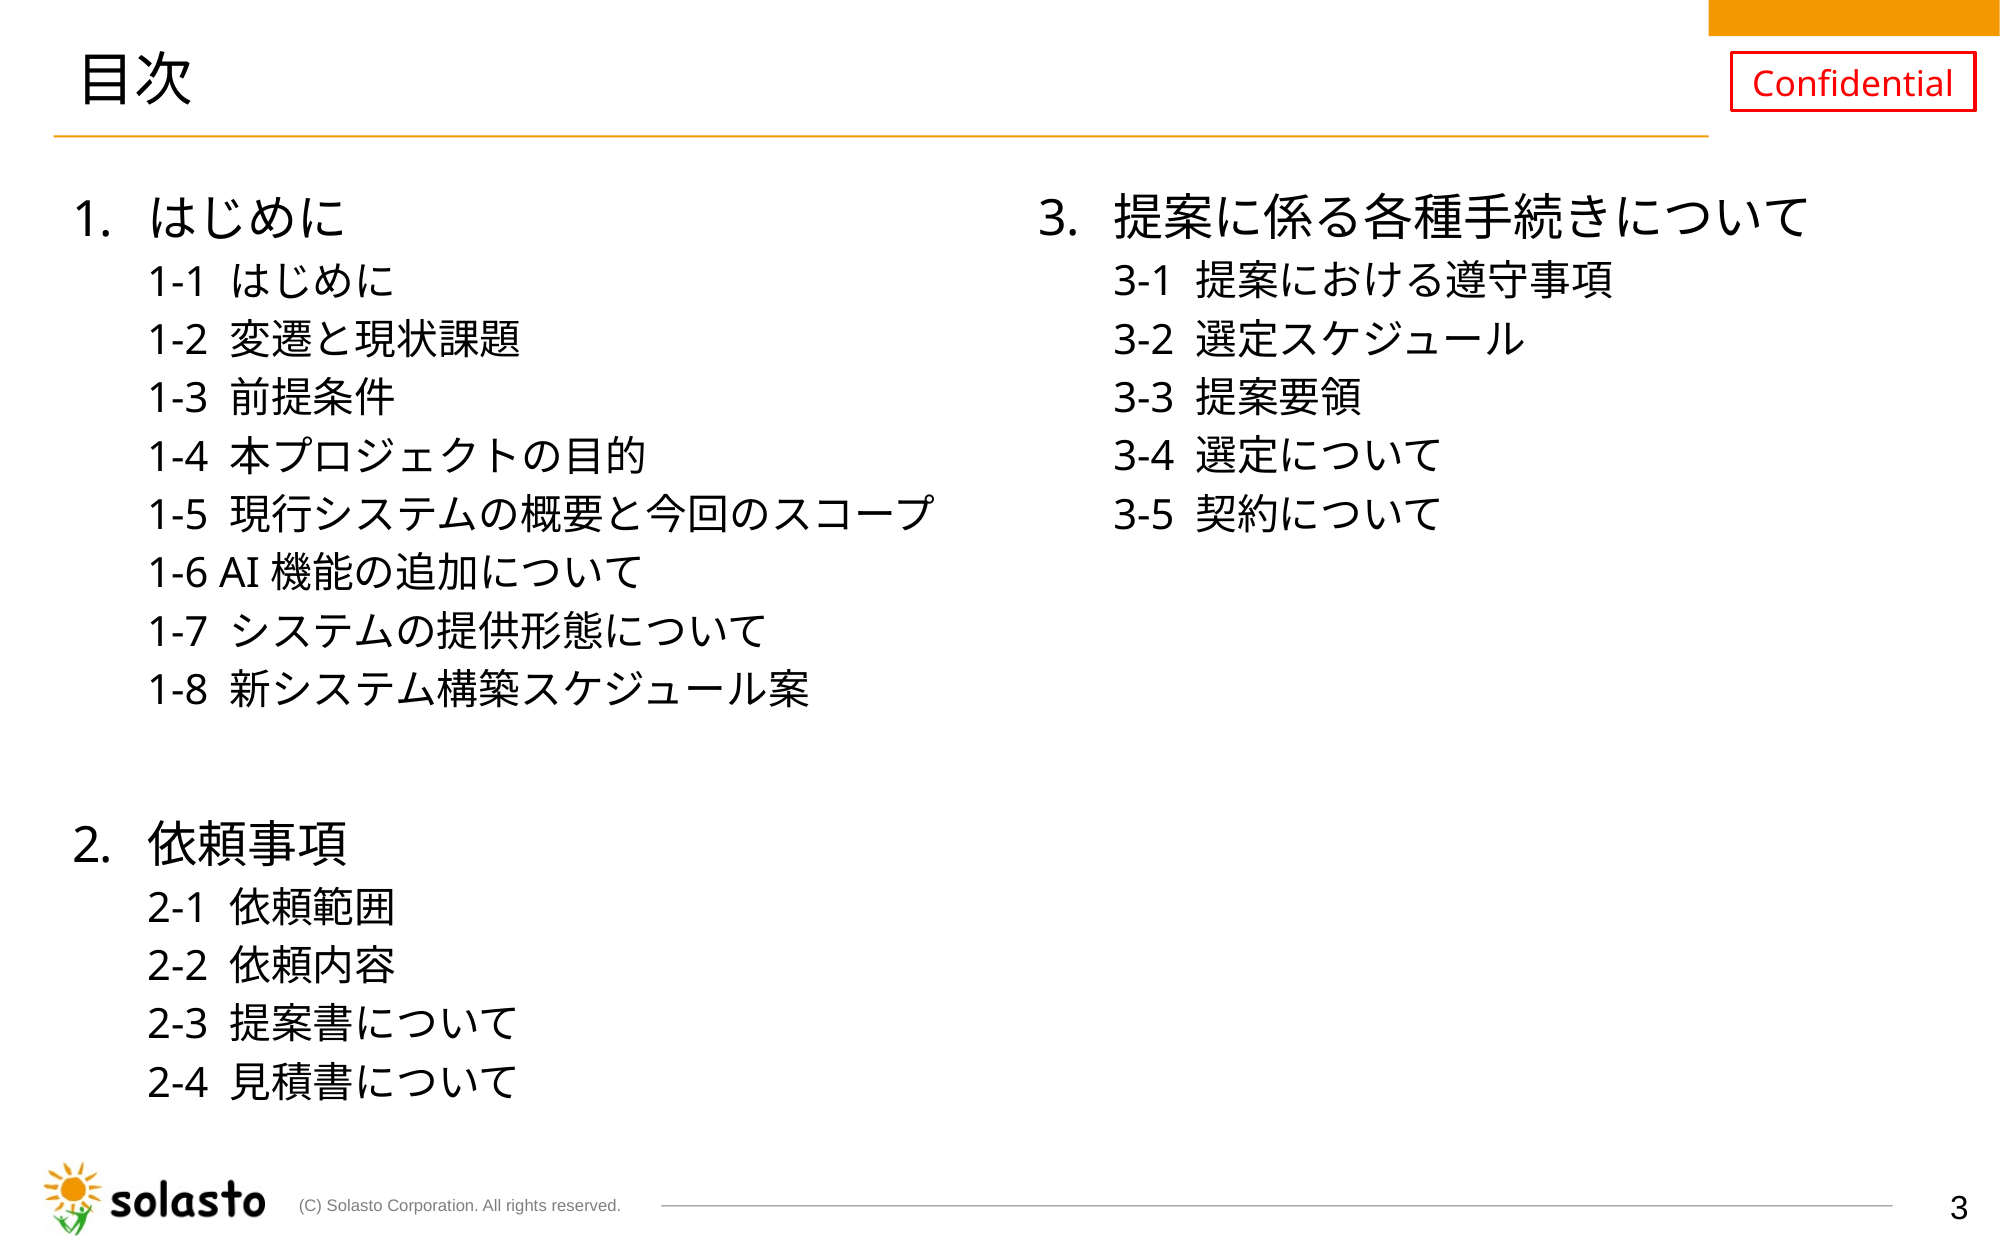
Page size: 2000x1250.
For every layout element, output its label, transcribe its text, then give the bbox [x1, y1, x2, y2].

title 目次 [61, 34, 1709, 121]
picture [43, 1161, 265, 1238]
list はじめに 1-1 はじめに 1-2 変遷と現状課題 1-3 前提条件 1-4 本プロジェクトの目的 1-5 現行システムの概要と今回のスコープ 1-6 AI機能の追加について 1-7 システムの提供形態について 1-8 新システム構築スケジュール案 依頼事項 2-1 依頼範囲 2-2 依頼内容 2-3 提案書について 2-4 見積書について [57, 178, 965, 1114]
text_box 提案に係る各種手続きについて 3-1 提案における遵守事項 3-2 選定スケジュール 3-3 提案要領 3-4 選定について 3-5 契約について [1023, 178, 1931, 545]
